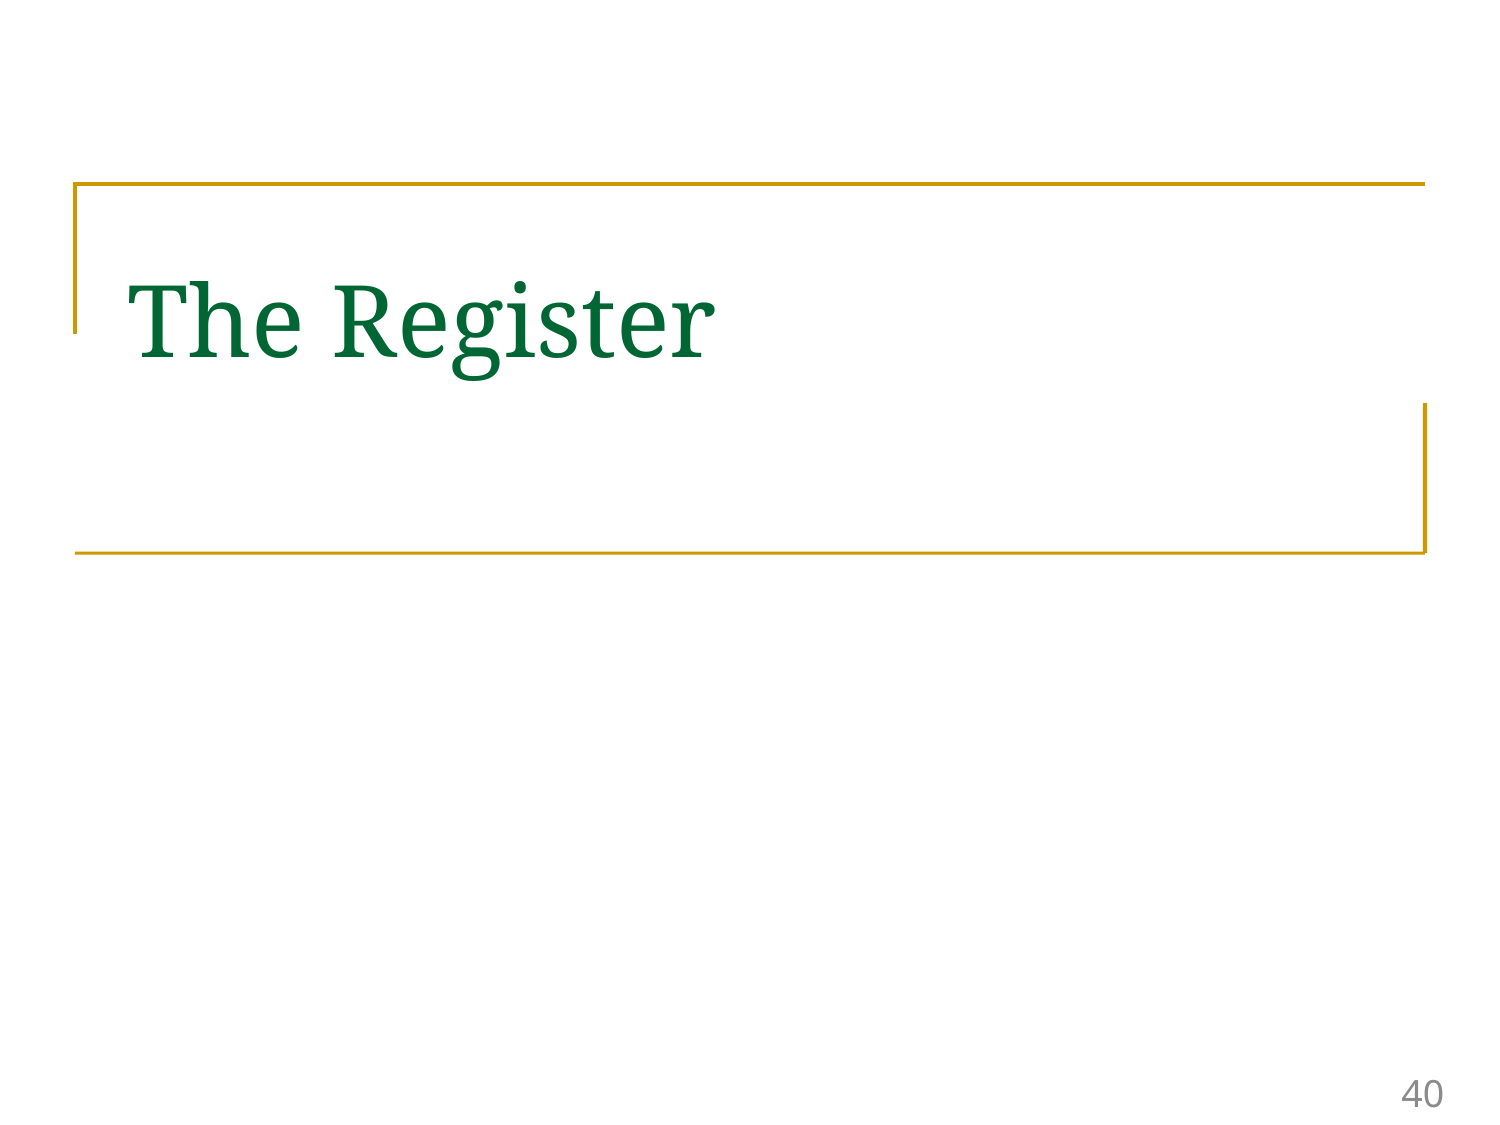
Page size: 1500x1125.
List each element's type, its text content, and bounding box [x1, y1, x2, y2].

slide_number 40 [1121, 1066, 1460, 1125]
title The Register [112, 249, 1413, 538]
